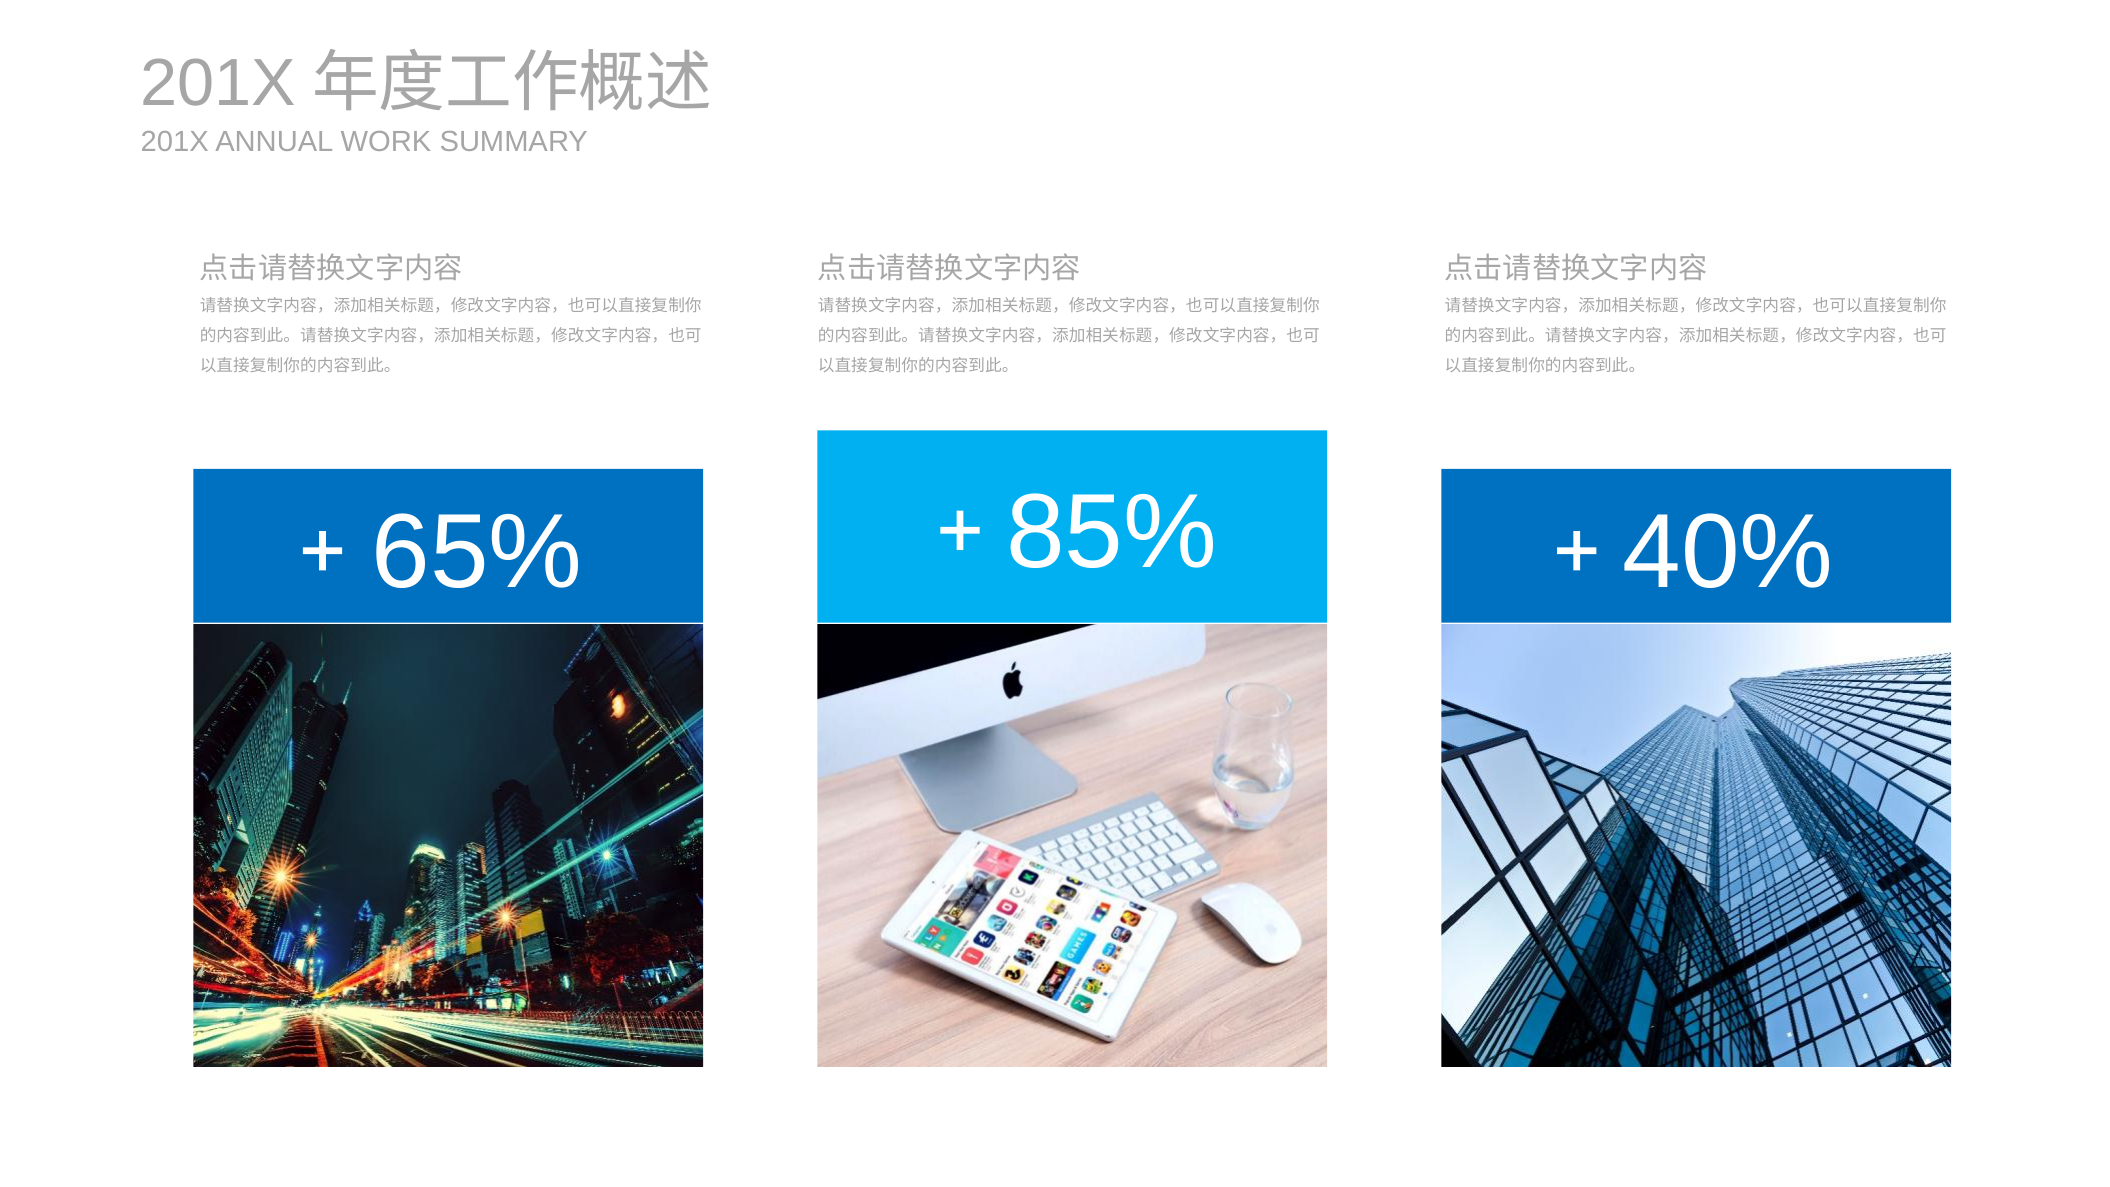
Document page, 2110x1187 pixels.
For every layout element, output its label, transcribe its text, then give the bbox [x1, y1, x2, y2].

text_box 201X年度工作概述 [140, 38, 789, 119]
text_box 点击请替换文字内容 请替换文字内容，添加相关标题，修改文字内容，也可以直接复制你的内容到此。请替换文字内容，添加相关标题，修改文字内容，也可以直接复制你的内容到此。 [817, 232, 1322, 375]
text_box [817, 430, 1328, 1067]
text_box 点击请替换文字内容 请替换文字内容，添加相关标题，修改文字内容，也可以直接复制你的内容到此。请替换文字内容，添加相关标题，修改文字内容，也可以直接复制你的内容到此。 [1444, 232, 1948, 375]
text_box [1441, 468, 1952, 1067]
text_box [193, 468, 704, 1067]
text_box 201X ANNUAL WORK SUMMARY [140, 122, 602, 158]
text_box 点击请替换文字内容 请替换文字内容，添加相关标题，修改文字内容，也可以直接复制你的内容到此。请替换文字内容，添加相关标题，修改文字内容，也可以直接复制你的内容到此。 [199, 232, 703, 375]
